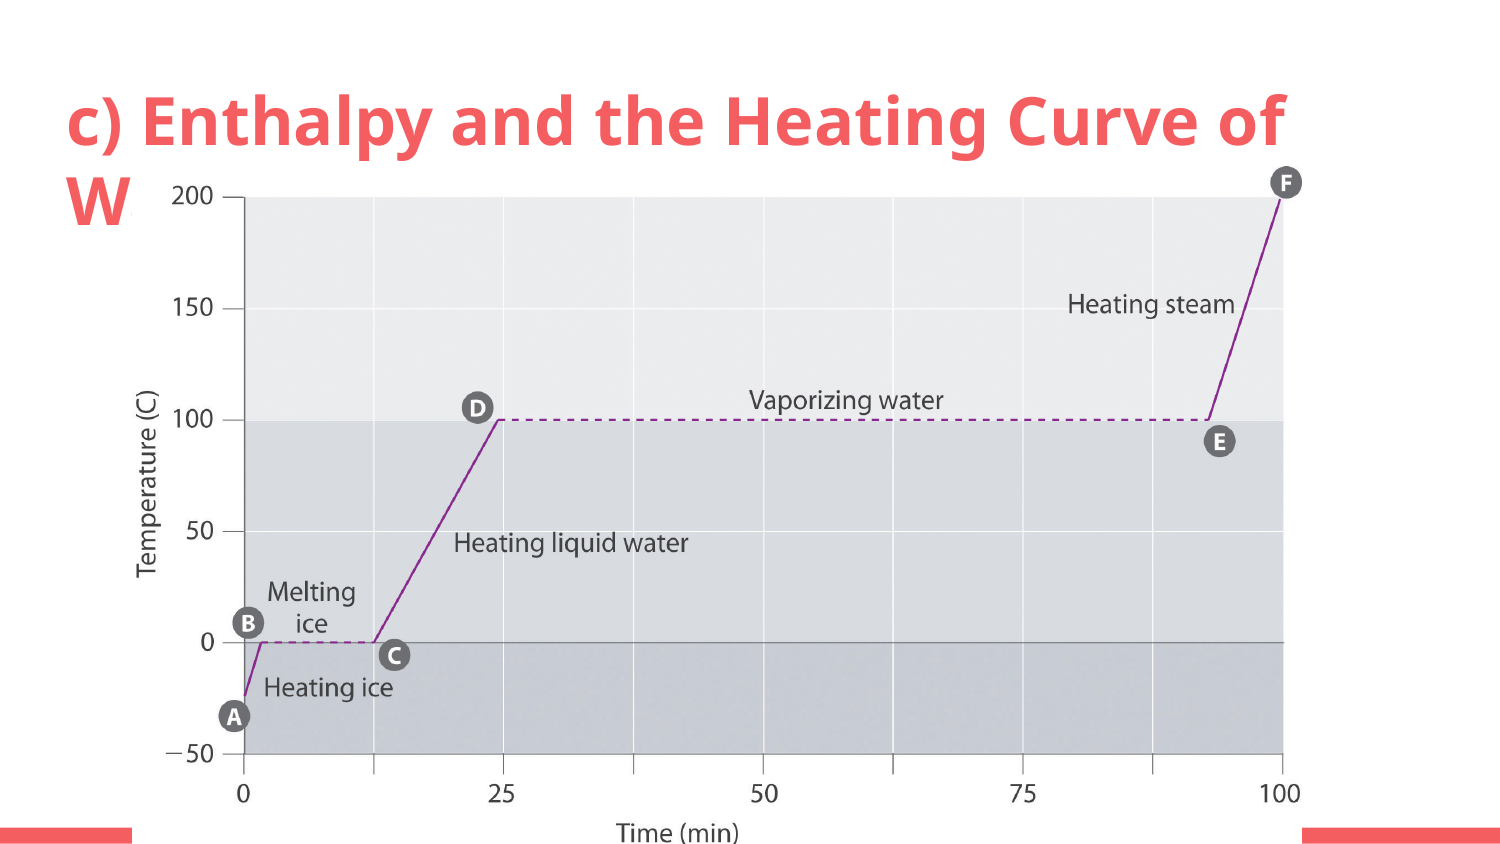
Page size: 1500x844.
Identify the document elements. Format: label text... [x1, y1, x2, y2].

title c) Enthalpy and the Heating Curve of Water [51, 64, 1472, 167]
picture [132, 166, 1302, 844]
